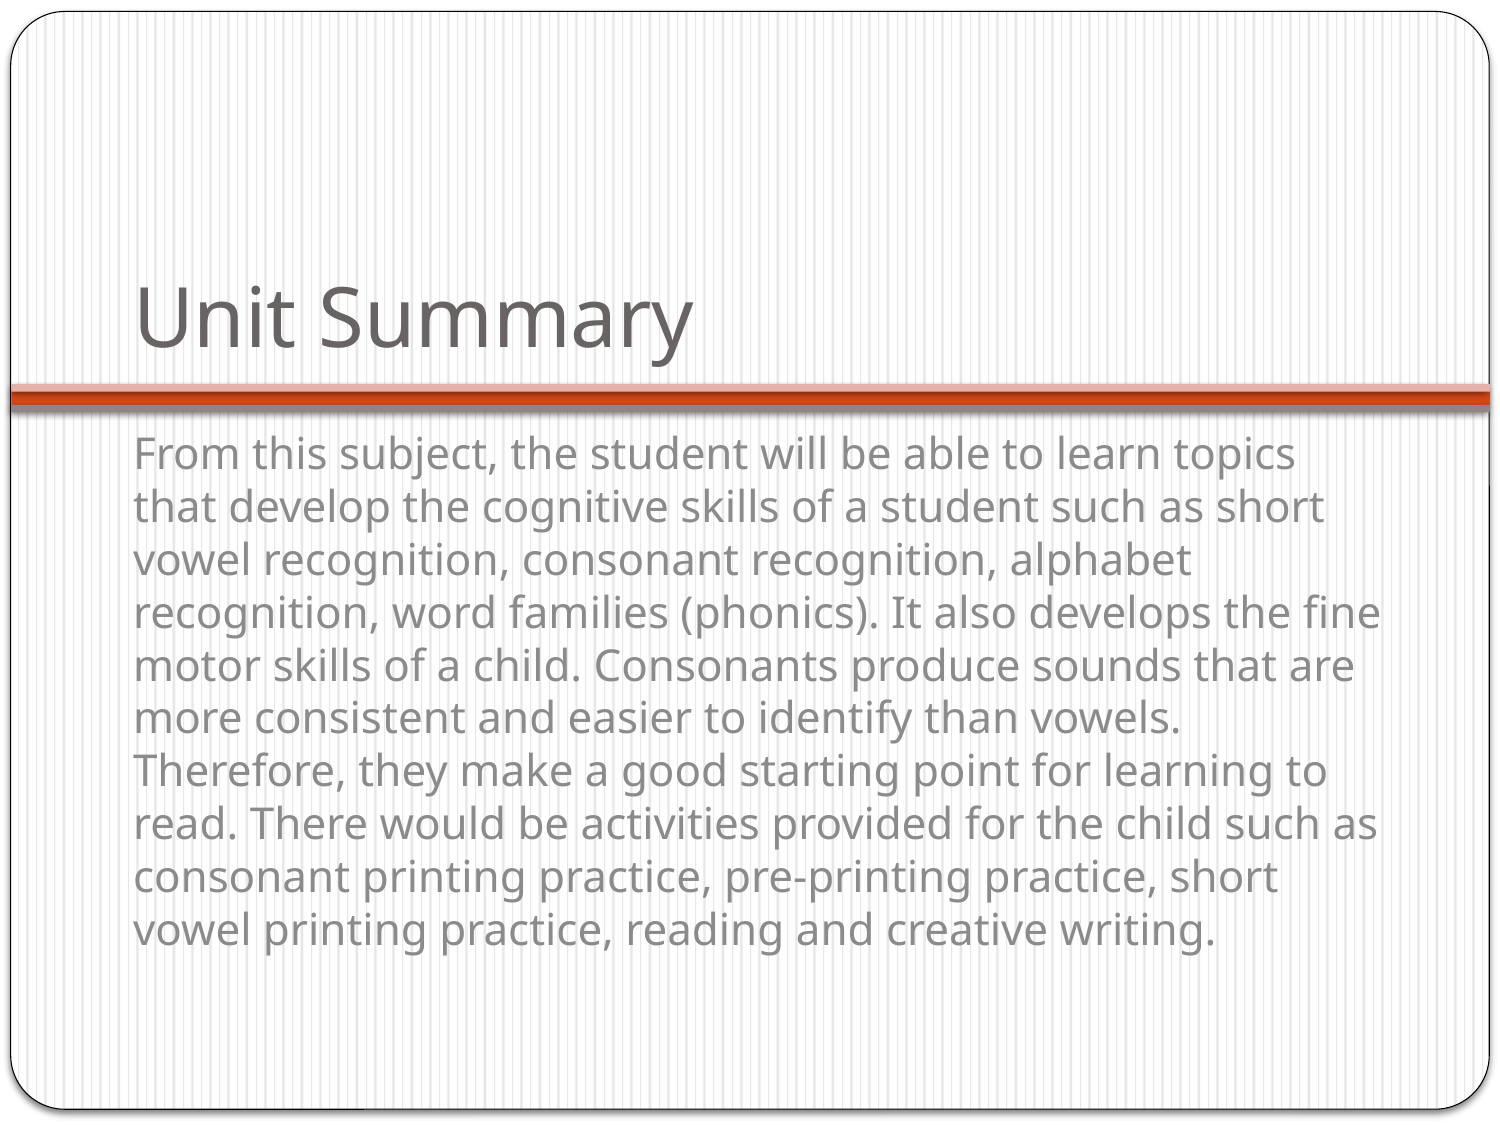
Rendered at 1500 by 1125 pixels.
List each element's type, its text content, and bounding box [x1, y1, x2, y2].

title Unit Summary [118, 156, 1394, 380]
list From this subject, the student will be able to learn topics that develop the cognitive skills of a student such as short vowel recognition, consonant recognition, alphabet recognition, word families (phonics). It also develops the fine motor skills of a child. Consonants produce sounds that are more consistent and easier to identify than vowels. Therefore, they make a good starting point for learning to read. There would be activities provided for the child such as consonant printing practice, pre-printing practice, short vowel printing practice, reading and creative writing. [118, 417, 1400, 975]
